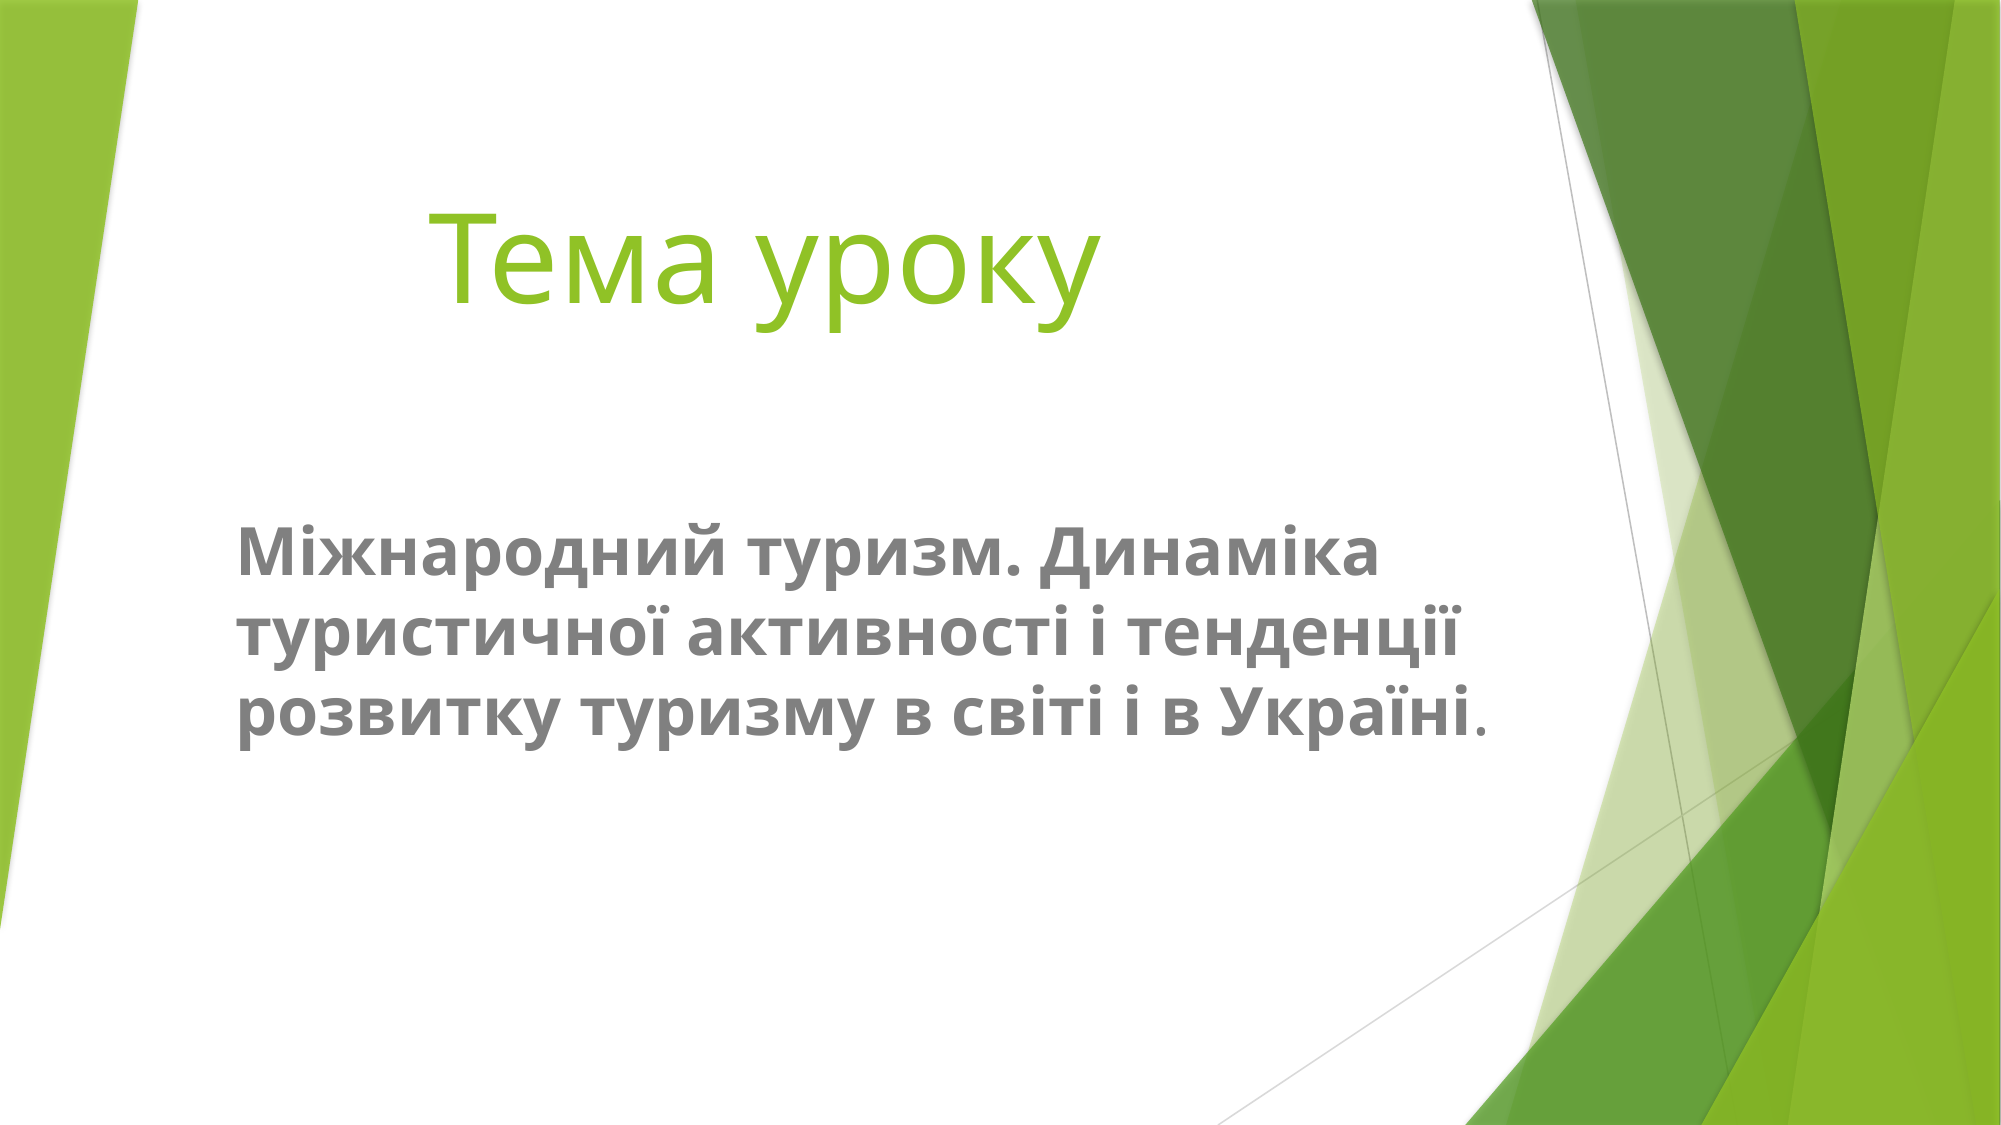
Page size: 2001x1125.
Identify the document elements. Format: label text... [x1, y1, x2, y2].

title Тема уроку [373, 125, 1118, 337]
subtitle Міжнародний туризм. Динаміка туристичної активності і тенденції розвитку туризму в світі і в Україні. [220, 501, 1615, 789]
